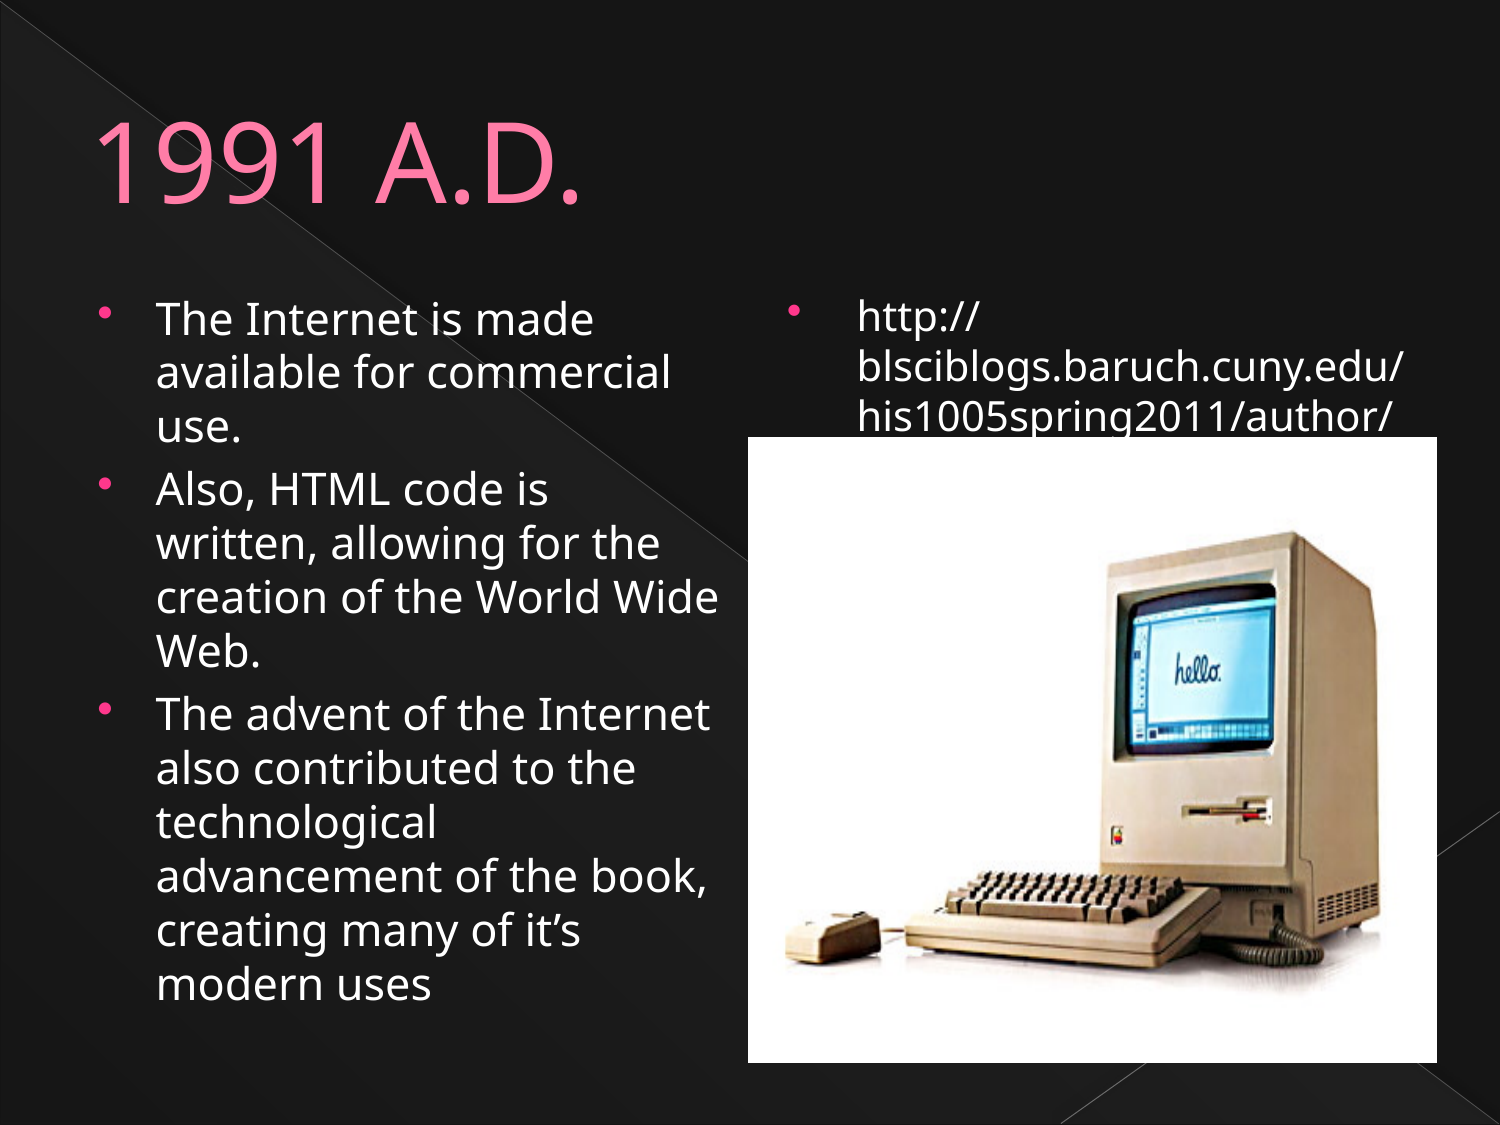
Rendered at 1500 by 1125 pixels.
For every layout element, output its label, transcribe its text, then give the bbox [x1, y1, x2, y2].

title 1991 A.D. [75, 43, 1425, 274]
picture [748, 437, 1437, 1063]
list http://blsciblogs.baruch.cuny.edu/his1005spring2011/author/jw096606/ [762, 282, 1425, 424]
list The Internet is made available for commercial use. Also, HTML code is written, allowing for the creation of the World Wide Web. The advent of the Internet also contributed to the technological advancement of the book, creating many of it’s modern uses [75, 282, 738, 1025]
